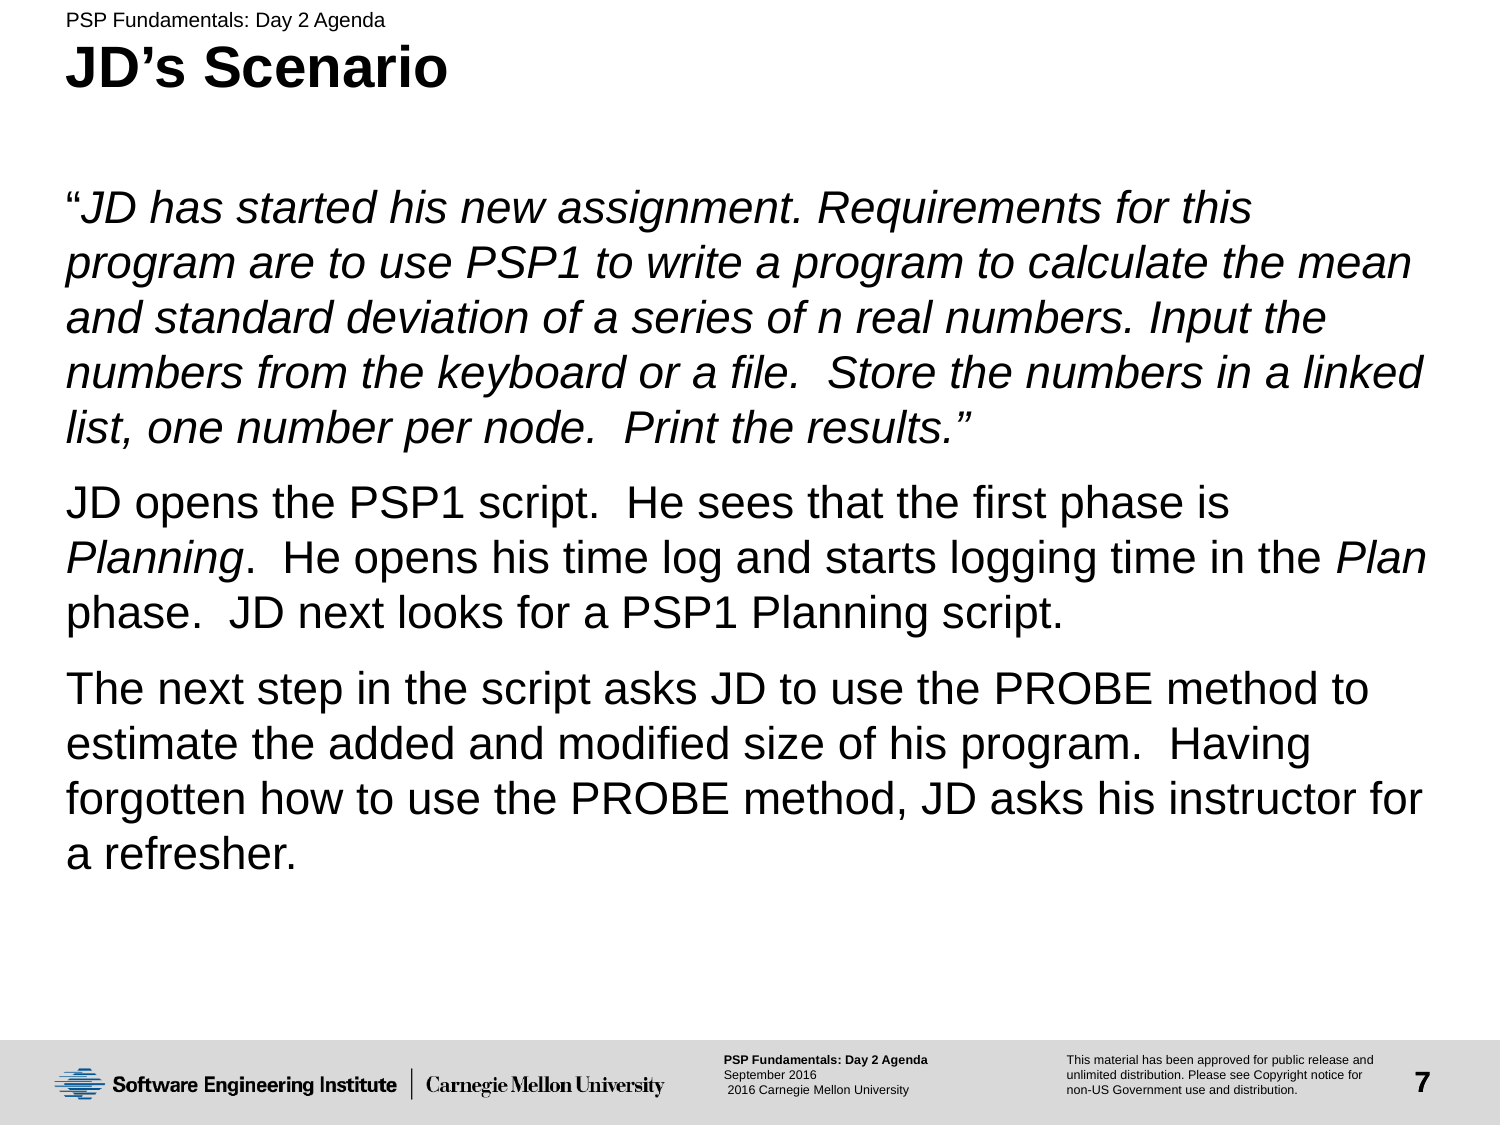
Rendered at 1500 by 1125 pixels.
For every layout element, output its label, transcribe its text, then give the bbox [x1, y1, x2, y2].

picture [46, 1061, 673, 1104]
title JD’s Scenario [65, 37, 1430, 148]
list “JD has started his new assignment. Requirements for this program are to use PSP1 to write a program to calculate the mean and standard deviation of a series of n real numbers. Input the numbers from the keyboard or a file. Store the numbers in a linked list, one number per node. Print the results.” JD opens the PSP1 script. He sees that the first phase is Planning. He opens his time log and starts logging time in the Plan phase. JD next looks for a PSP1 Planning script. The next step in the script asks JD to use the PROBE method to estimate the added and modified size of his program. Having forgotten how to use the PROBE method, JD asks his instructor for a refresher. [65, 177, 1431, 1000]
